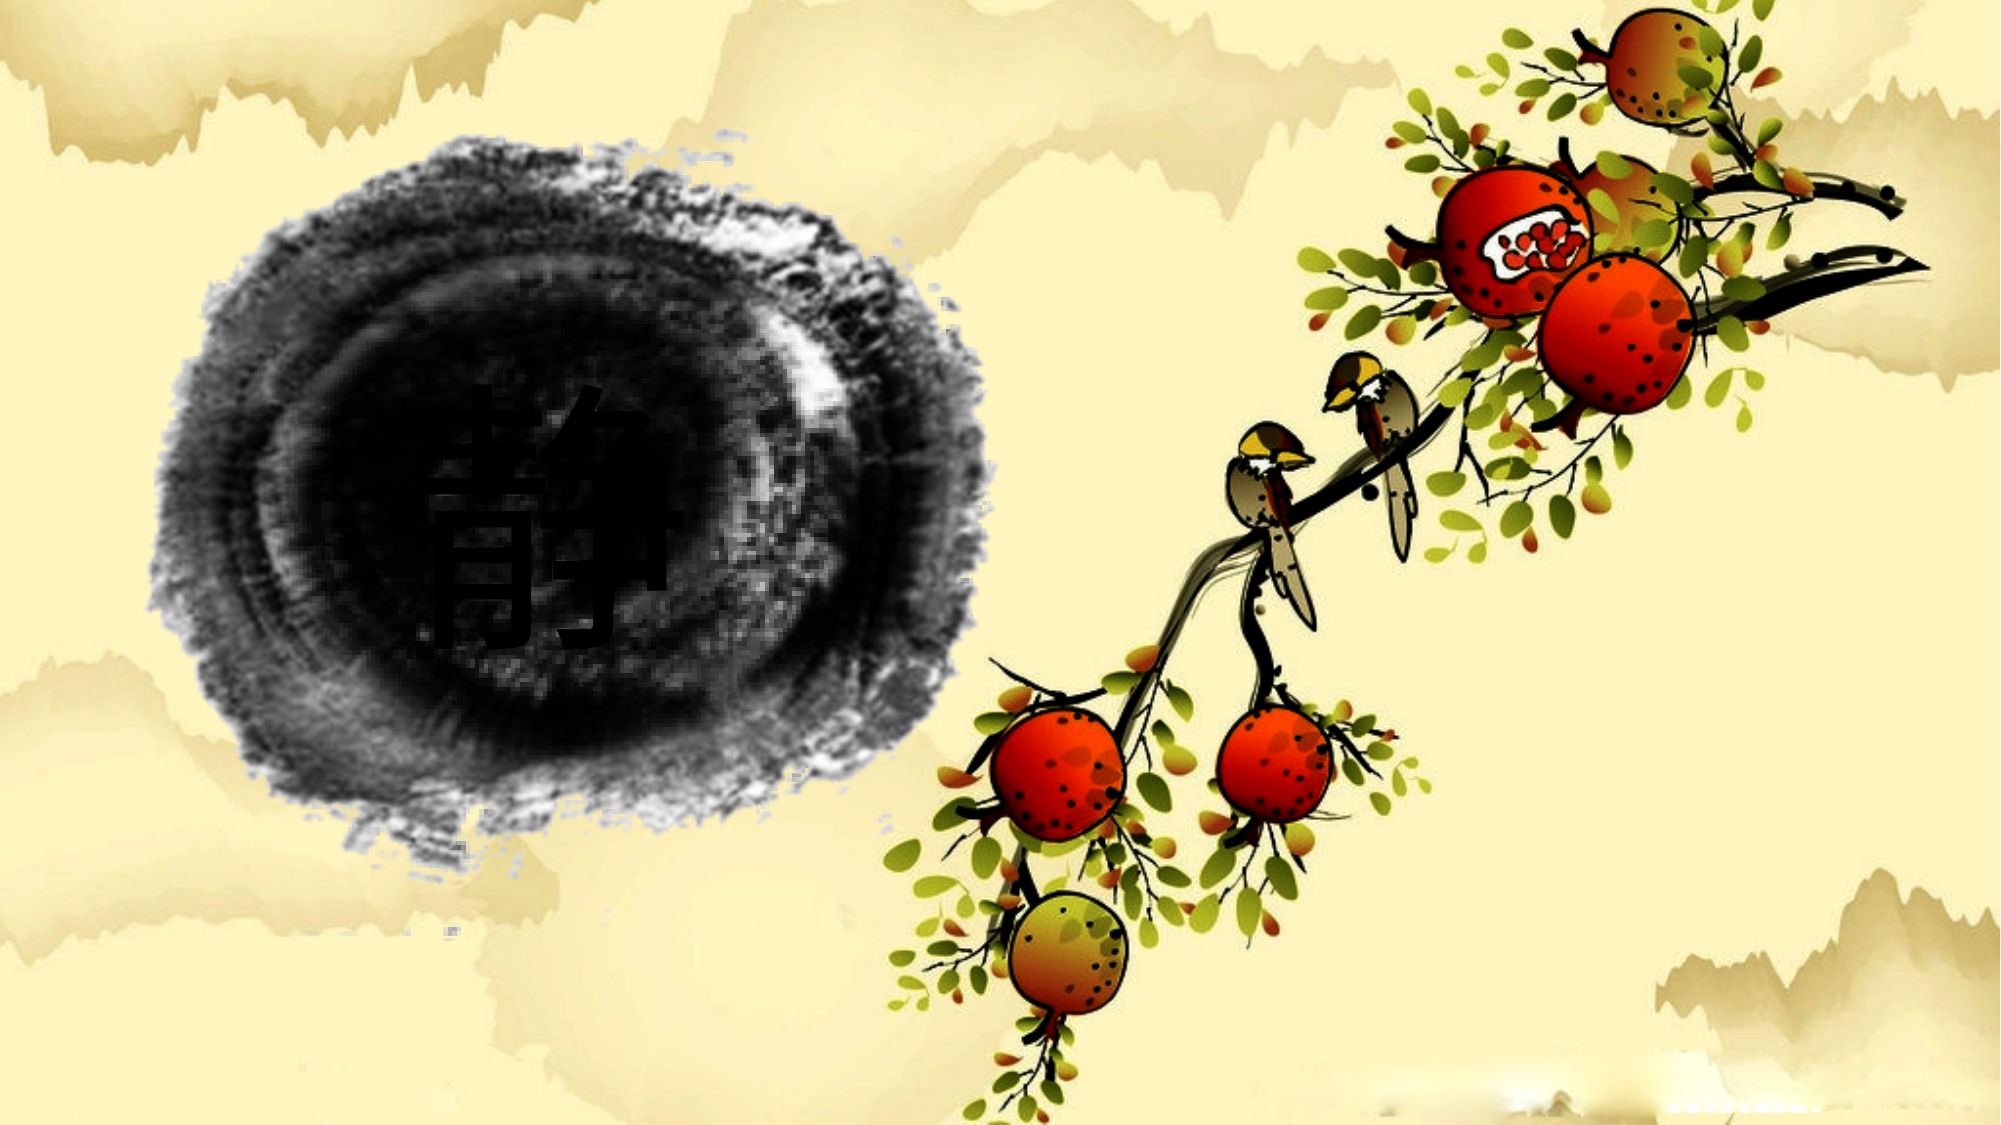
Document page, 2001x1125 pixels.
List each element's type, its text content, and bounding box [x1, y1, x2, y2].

text_box 静 [391, 331, 713, 692]
picture [0, 0, 2001, 1125]
